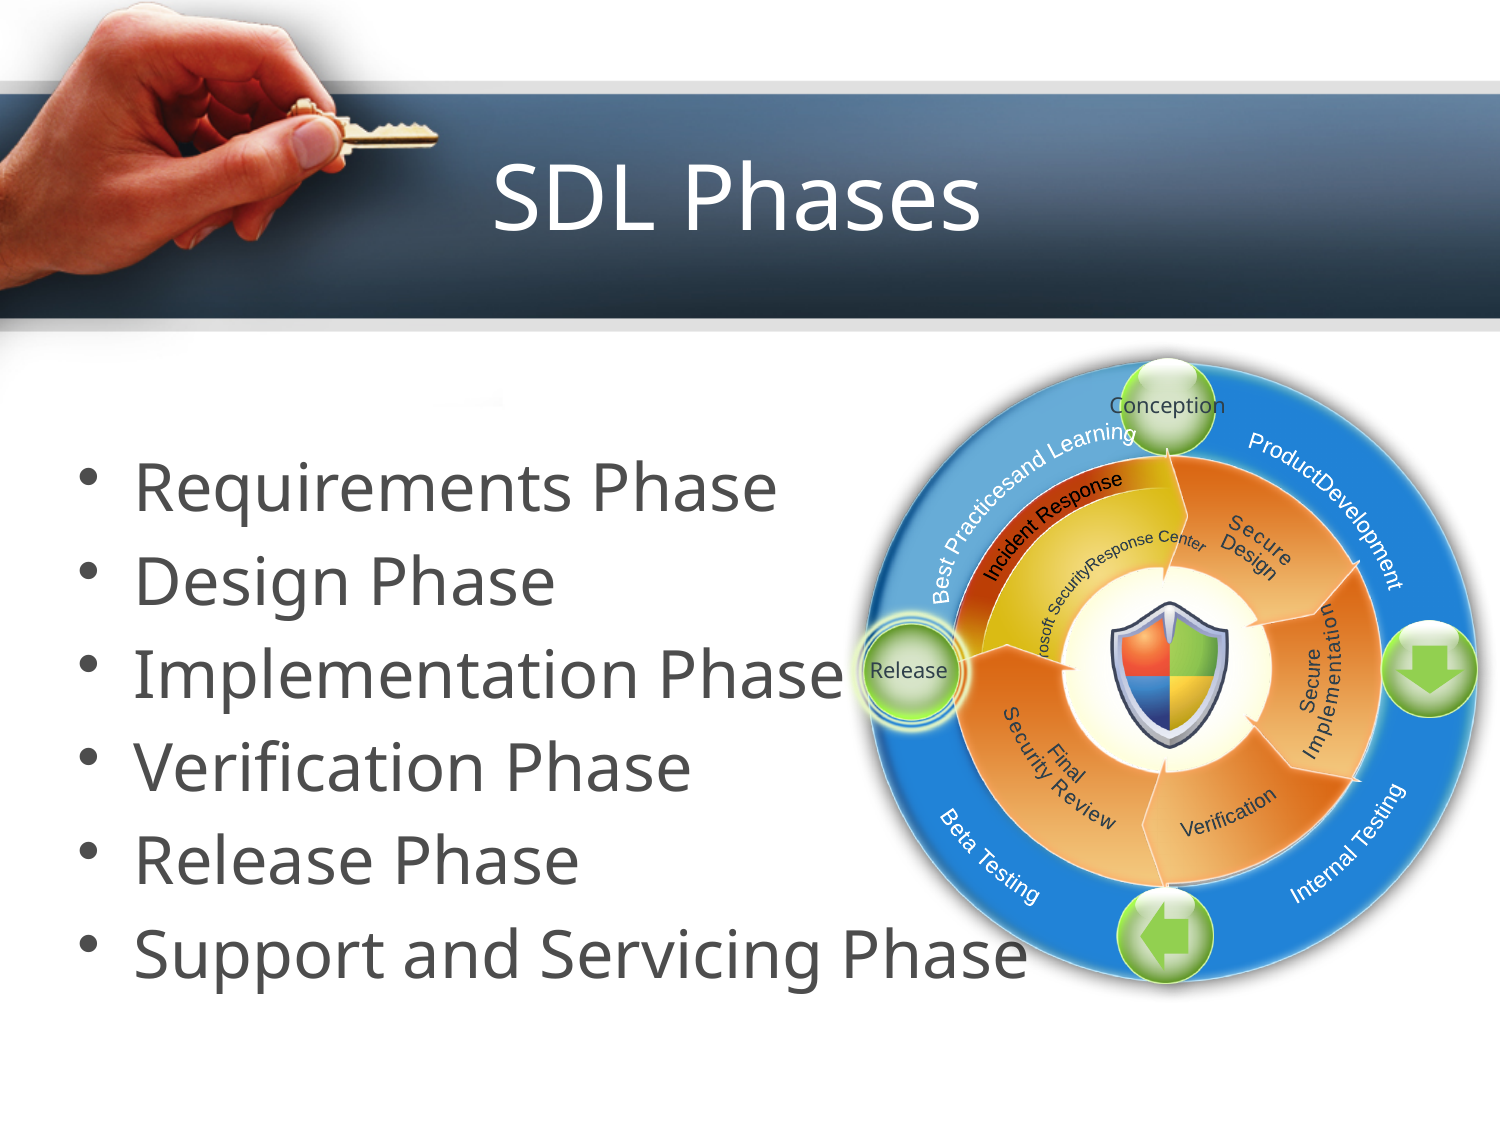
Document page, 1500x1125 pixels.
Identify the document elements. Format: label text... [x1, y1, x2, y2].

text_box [840, 337, 1500, 1005]
title SDL Phases [62, 99, 1413, 288]
list Requirements Phase Design Phase Implementation Phase Verification Phase Release Phase Support and Servicing Phase [62, 437, 1263, 1073]
picture [0, 0, 1500, 1125]
